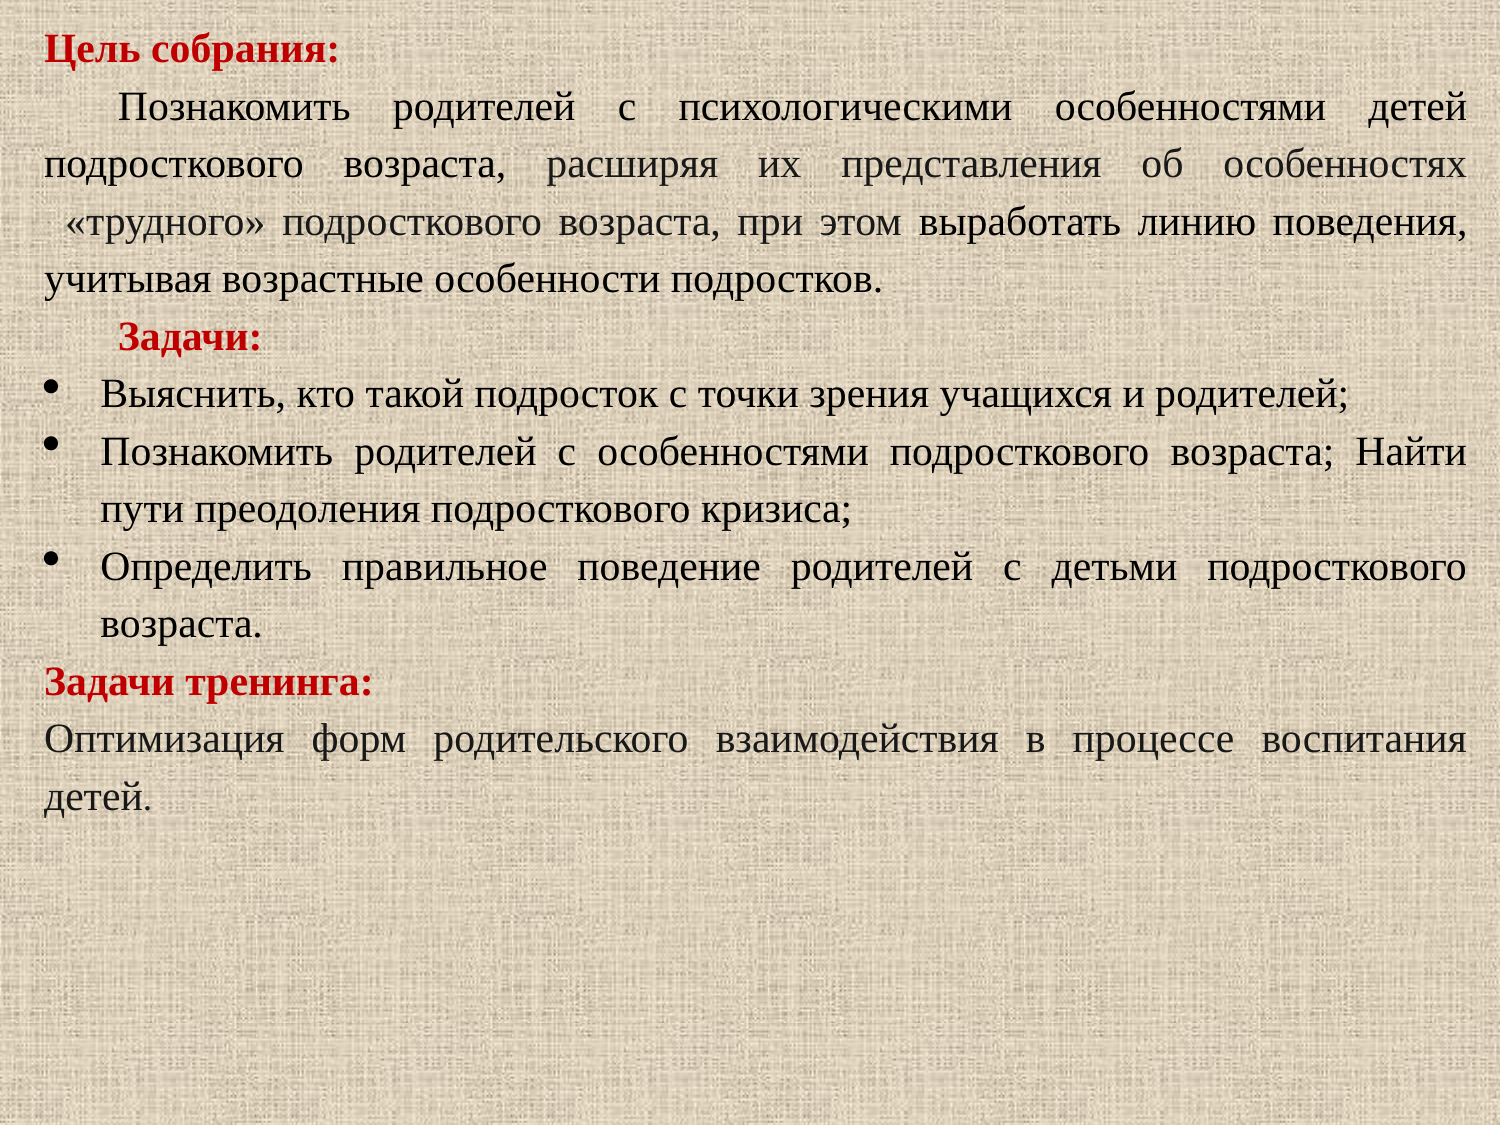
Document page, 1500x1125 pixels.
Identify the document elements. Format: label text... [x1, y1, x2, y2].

picture [0, 0, 1500, 1125]
text_box Цель собрания: Познакомить родителей с психологическими особенностями детей подросткового возраста, расширяя их представления об особенностях «трудного» подросткового возраста, при этом выработать линию поведения, учитывая возрастные особенности подростков. Задачи: Выяснить, кто такой подросток с точки зрения учащихся и родителей; Познакомить родителей с особенностями подросткового возраста; Найти пути преодоления подросткового кризиса; Определить правильное поведение родителей с детьми подросткового возраста. Задачи тренинга: Оптимизация форм родительского взаимодействия в процессе воспитания детей. [29, 6, 1483, 827]
